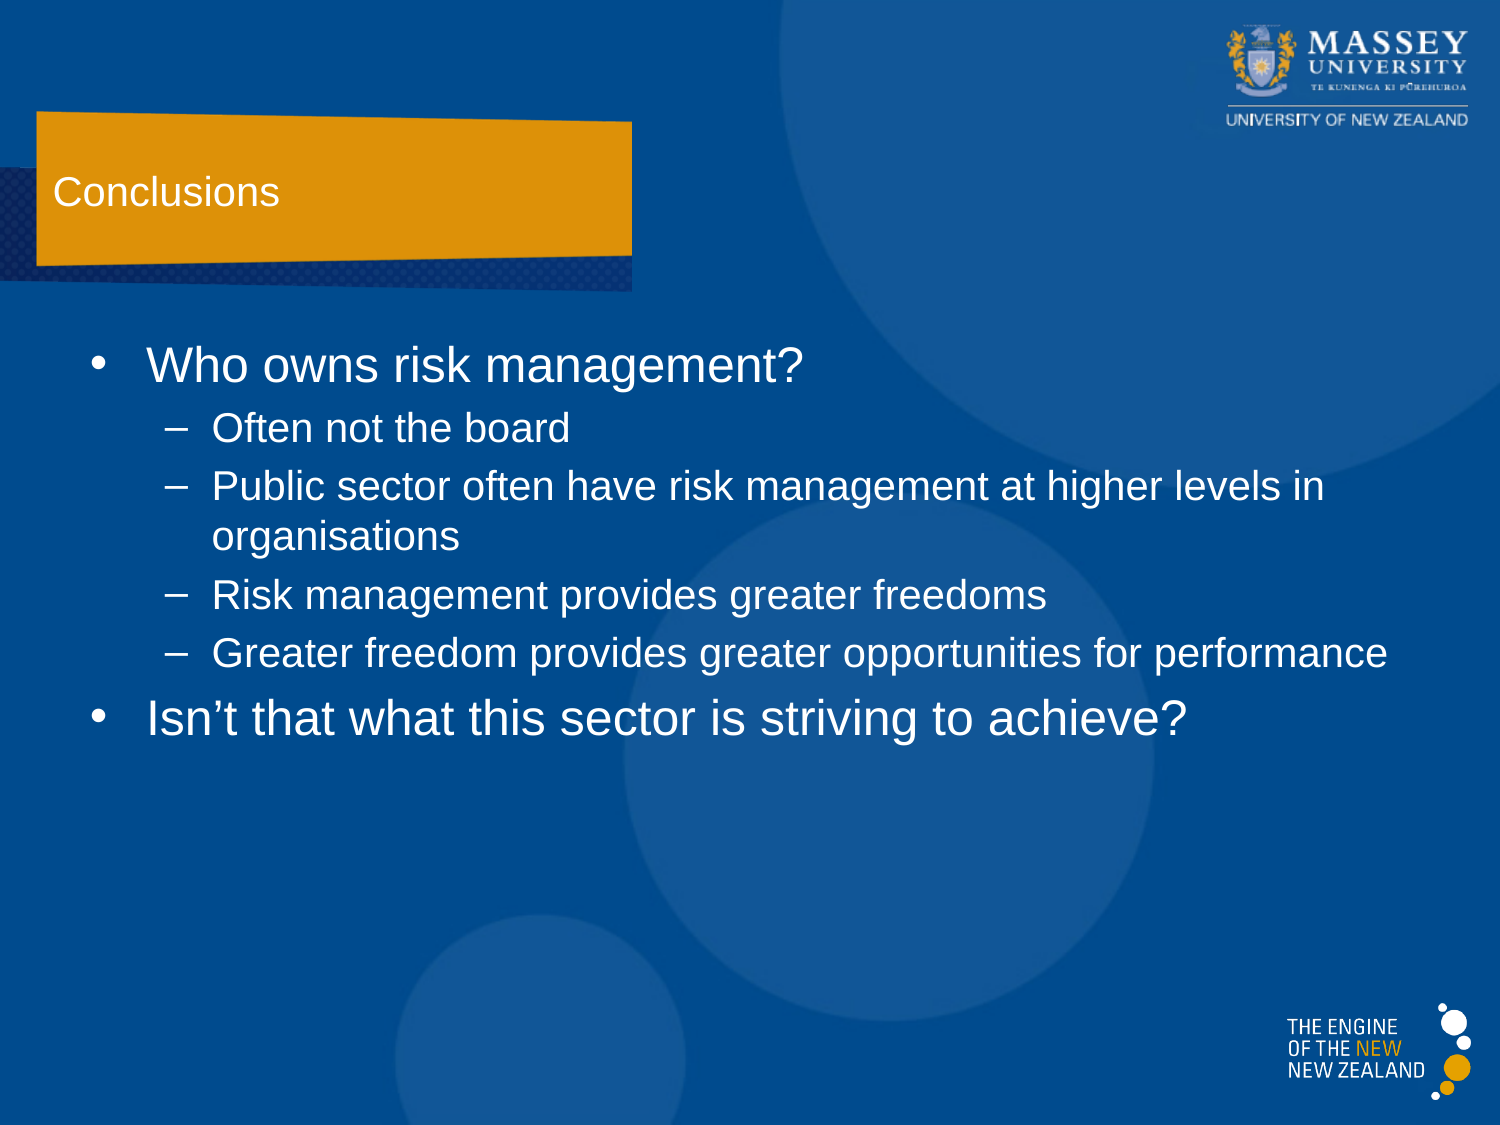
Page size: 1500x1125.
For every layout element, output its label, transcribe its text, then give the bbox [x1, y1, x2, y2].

list Who owns risk management? Often not the board Public sector often have risk management at higher levels in organisations Risk management provides greater freedoms Greater freedom provides greater opportunities for performance Isn’t that what this sector is striving to achieve? [75, 324, 1425, 988]
picture [0, 0, 1500, 1125]
title Conclusions [37, 125, 613, 255]
